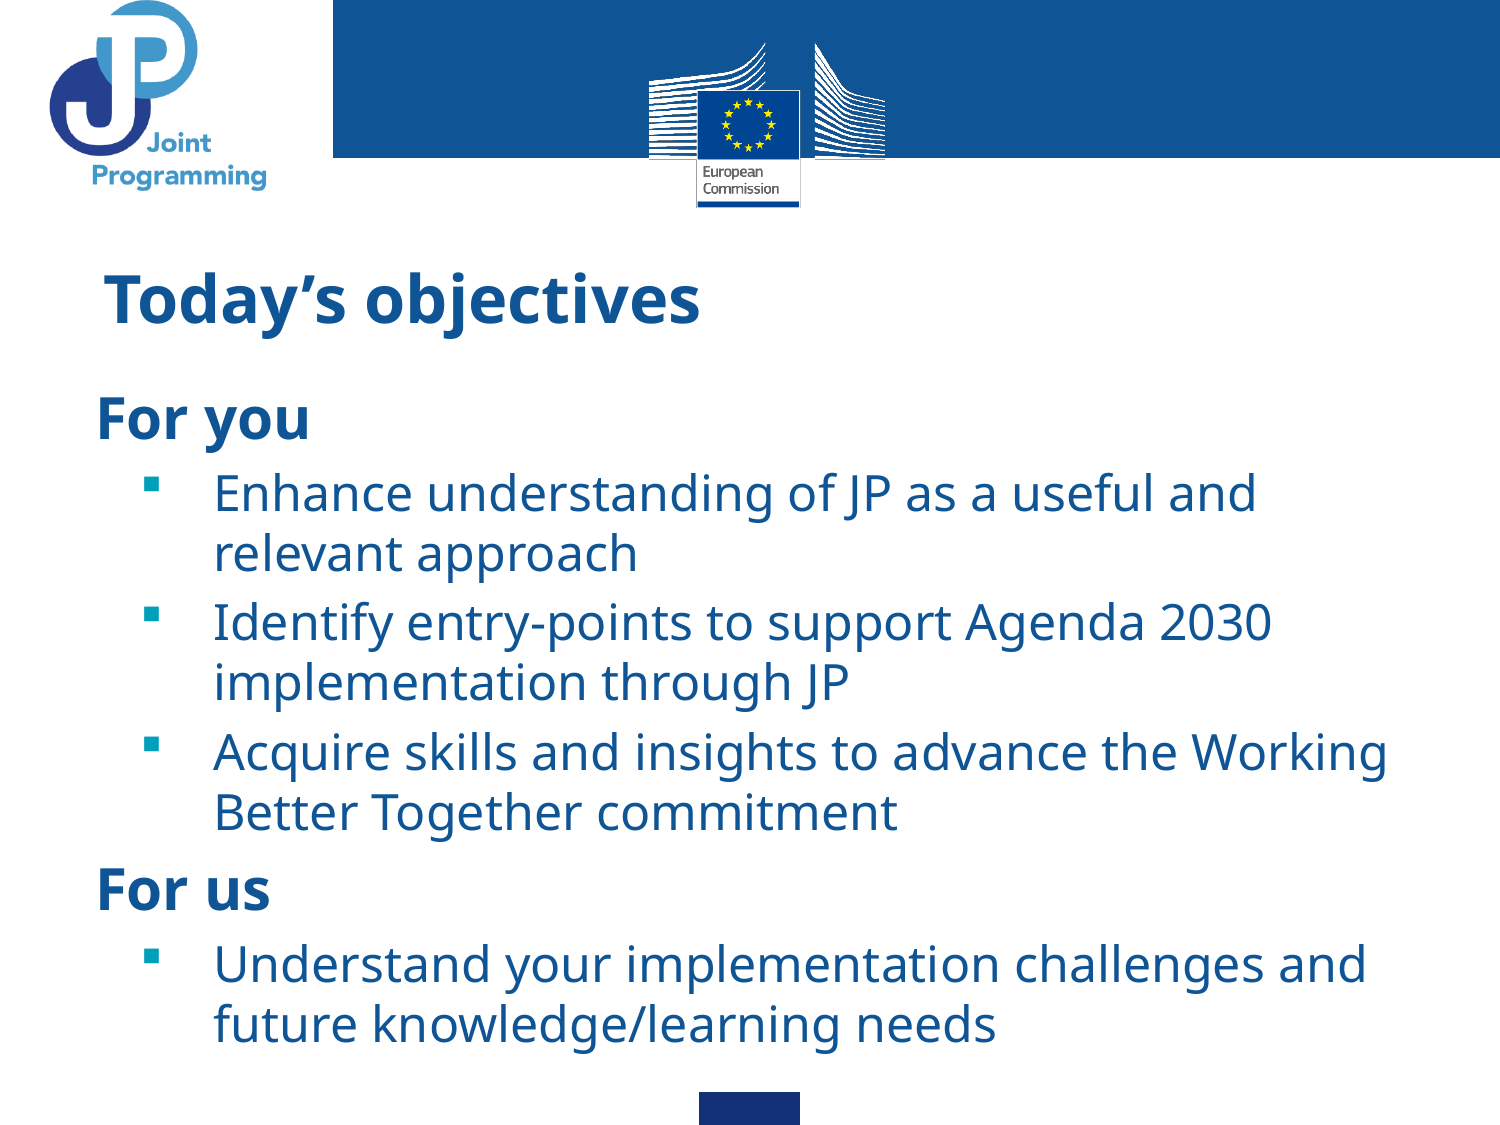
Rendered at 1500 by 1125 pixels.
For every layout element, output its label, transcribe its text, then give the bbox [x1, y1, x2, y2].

picture [649, 42, 885, 208]
title Today’s objectives [29, 220, 1495, 374]
picture [0, 0, 333, 195]
list For you Enhance understanding of JP as a useful and relevant approach Identify entry-points to support Agenda 2030 implementation through JP Acquire skills and insights to advance the Working Better Together commitment For us Understand your implementation challenges and future knowledge/learning needs [80, 373, 1420, 1083]
